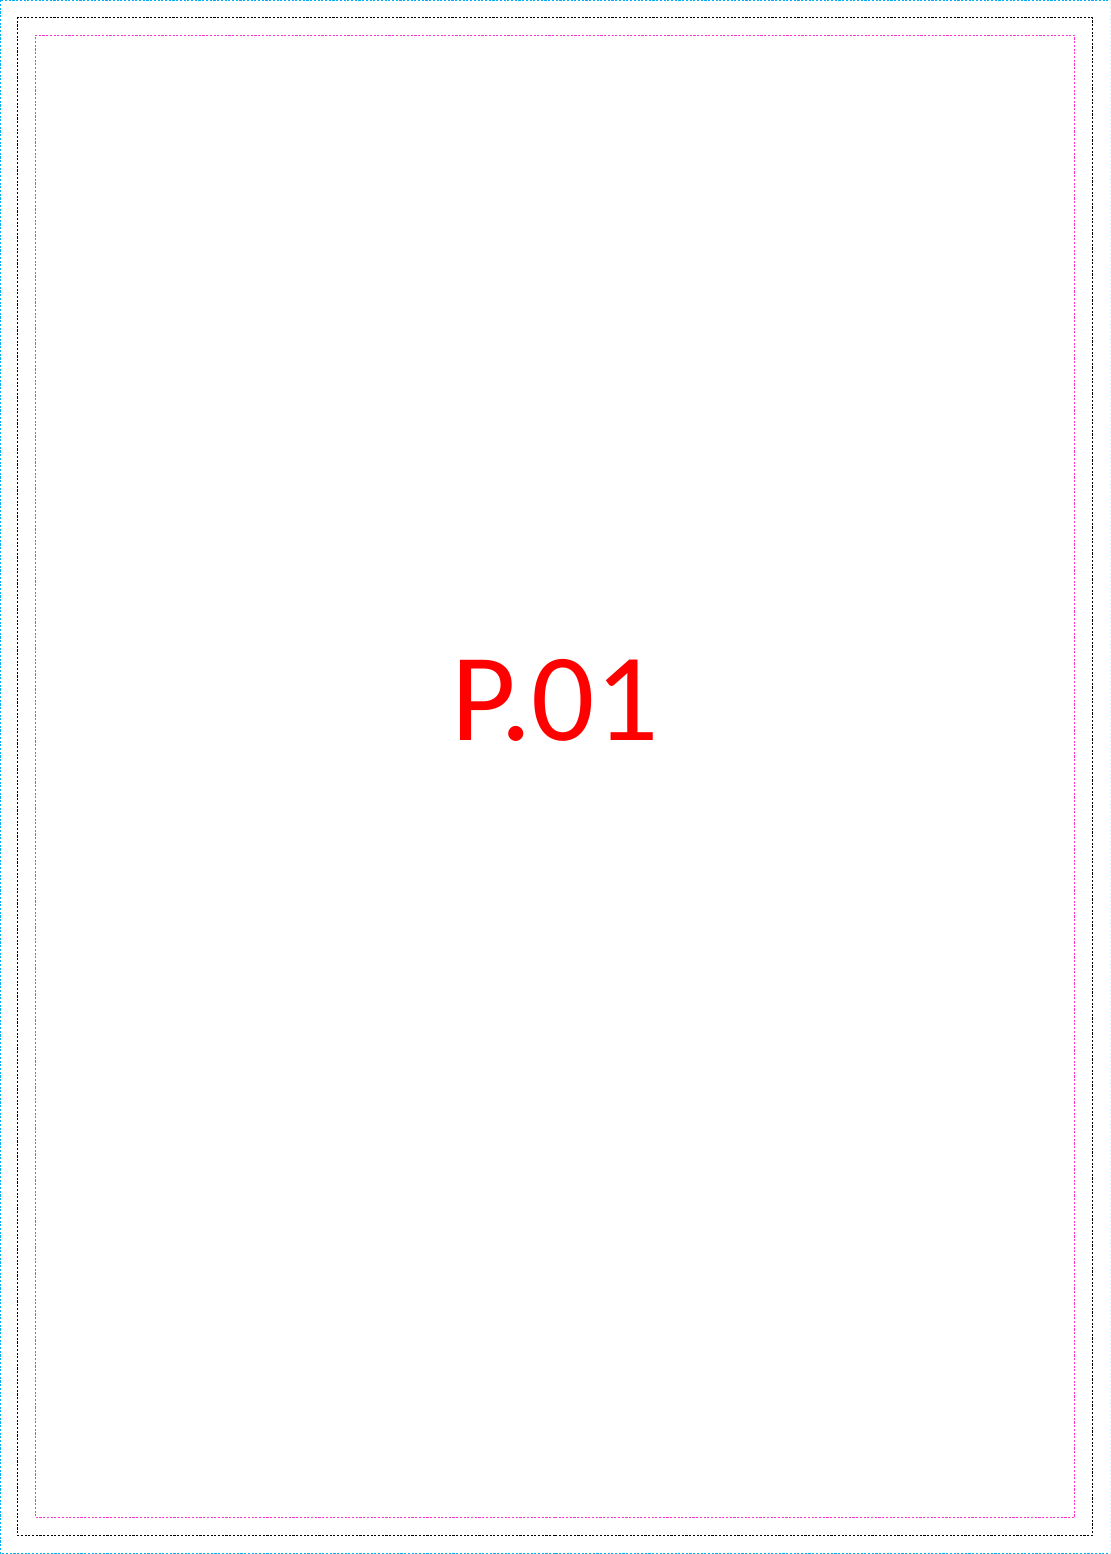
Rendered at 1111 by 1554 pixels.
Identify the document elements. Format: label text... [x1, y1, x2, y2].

text_box P.01 [242, 608, 868, 773]
